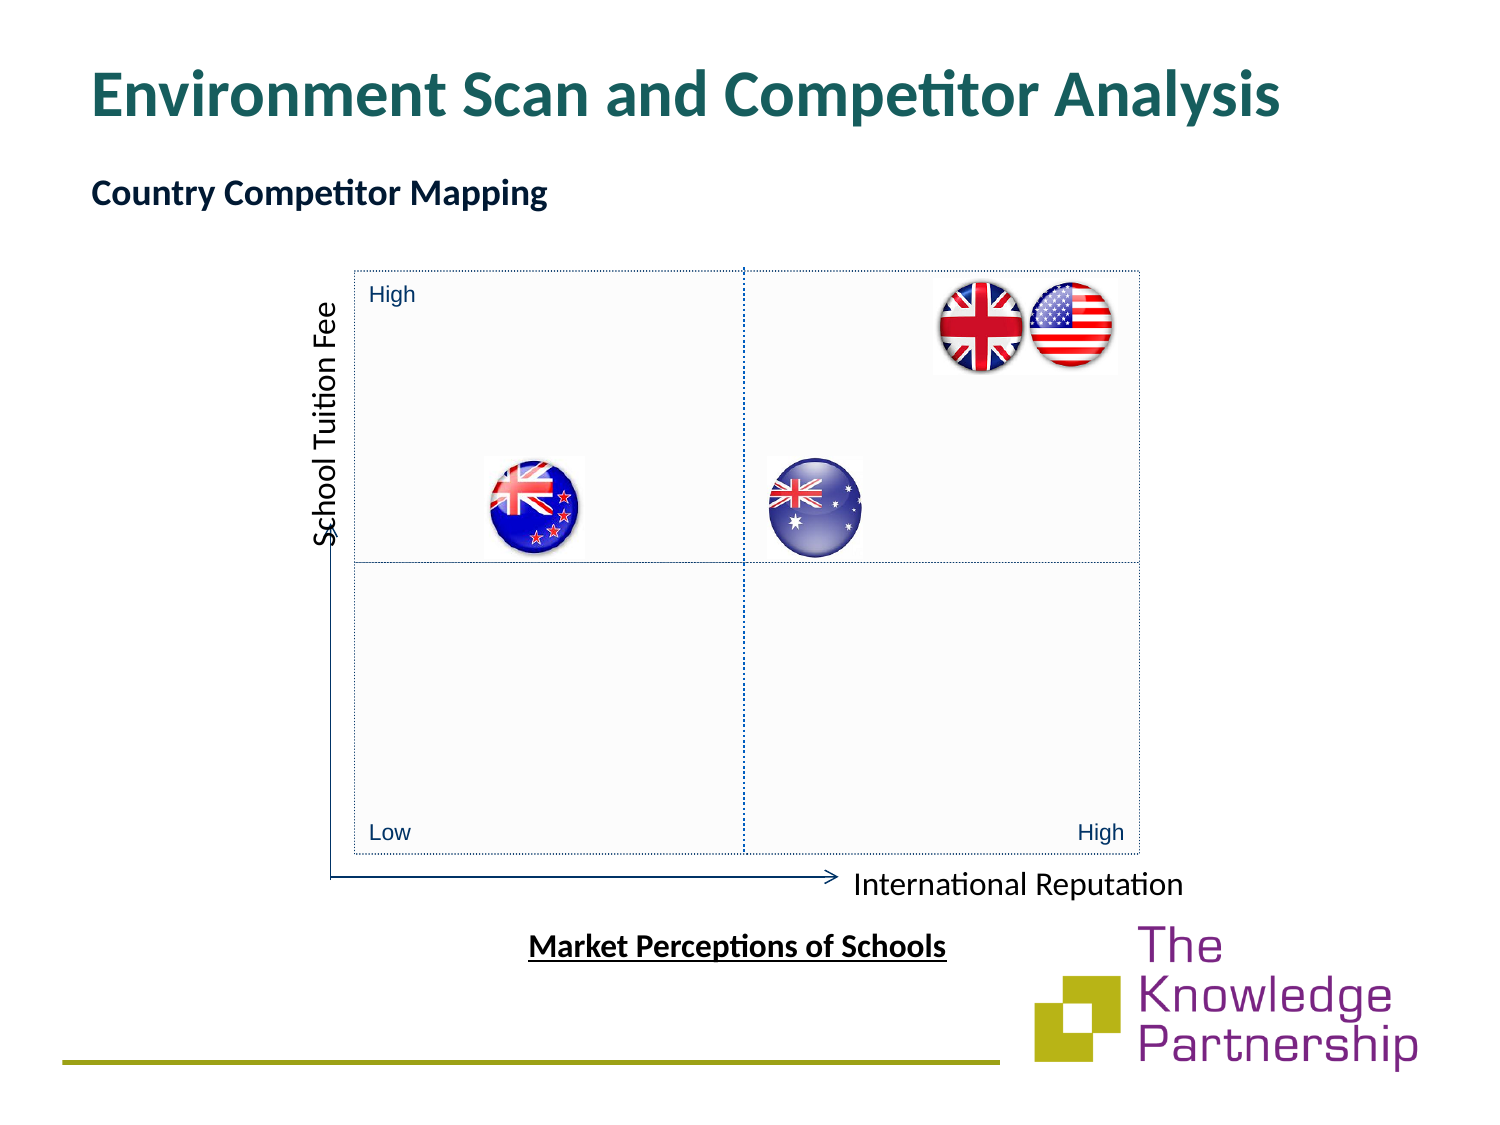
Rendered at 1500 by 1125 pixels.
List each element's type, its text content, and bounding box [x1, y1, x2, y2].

picture [767, 455, 863, 559]
text_box High [1062, 810, 1205, 853]
picture [483, 455, 585, 559]
text_box Low [354, 810, 496, 853]
text_box School Tuition Fee [294, 279, 366, 587]
text_box Market Perceptions of Schools [311, 916, 1164, 972]
picture [1025, 922, 1427, 1077]
text_box High [354, 272, 496, 315]
text_box [354, 270, 1140, 563]
text_box [354, 563, 1140, 855]
list Country Competitor Mapping [76, 160, 1424, 279]
text_box Environment Scan and Competitor Analysis [76, 42, 1388, 138]
text_box International Reputation [838, 854, 1264, 910]
picture [932, 278, 1118, 375]
